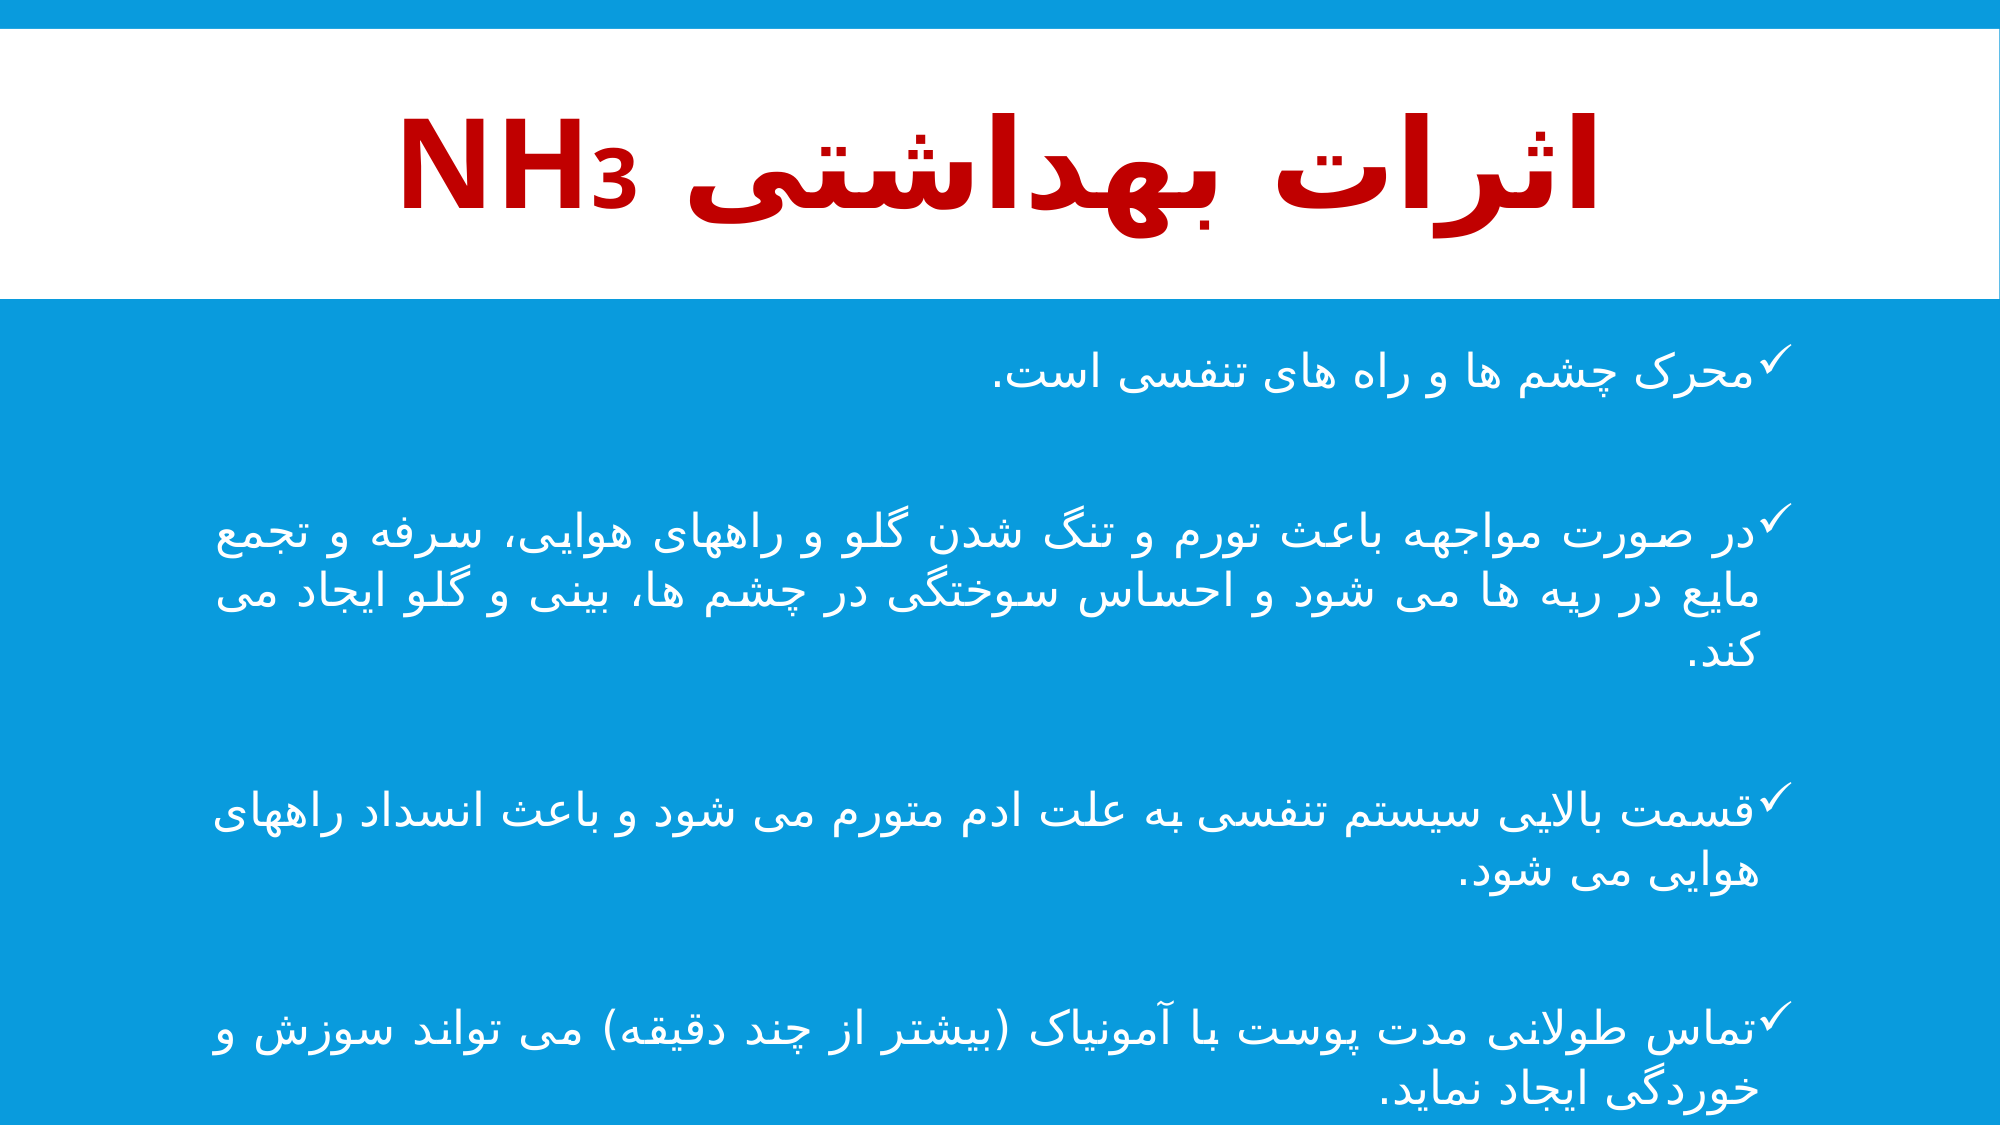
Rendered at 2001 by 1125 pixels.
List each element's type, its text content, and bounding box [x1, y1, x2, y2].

list محرک چشم ها و راه های تنفسی است. در صورت مواجهه باعث تورم و تنگ شدن گلو و راههای هوایی، سرفه و تجمع مایع در ریه ها می شود و احساس سوختگی در چشم ها، بینی و گلو ایجاد می کند. قسمت بالایی سیستم تنفسی به علت ادم متورم می شود و باعث انسداد راههای هوایی می شود. تماس طولانی مدت پوست با آمونیاک (بیشتر از چند دقیقه) می تواند سوزش و خوردگی ایجاد نماید. [197, 329, 1803, 1125]
title اثرات بهداشتی NH3 [197, 46, 1803, 295]
